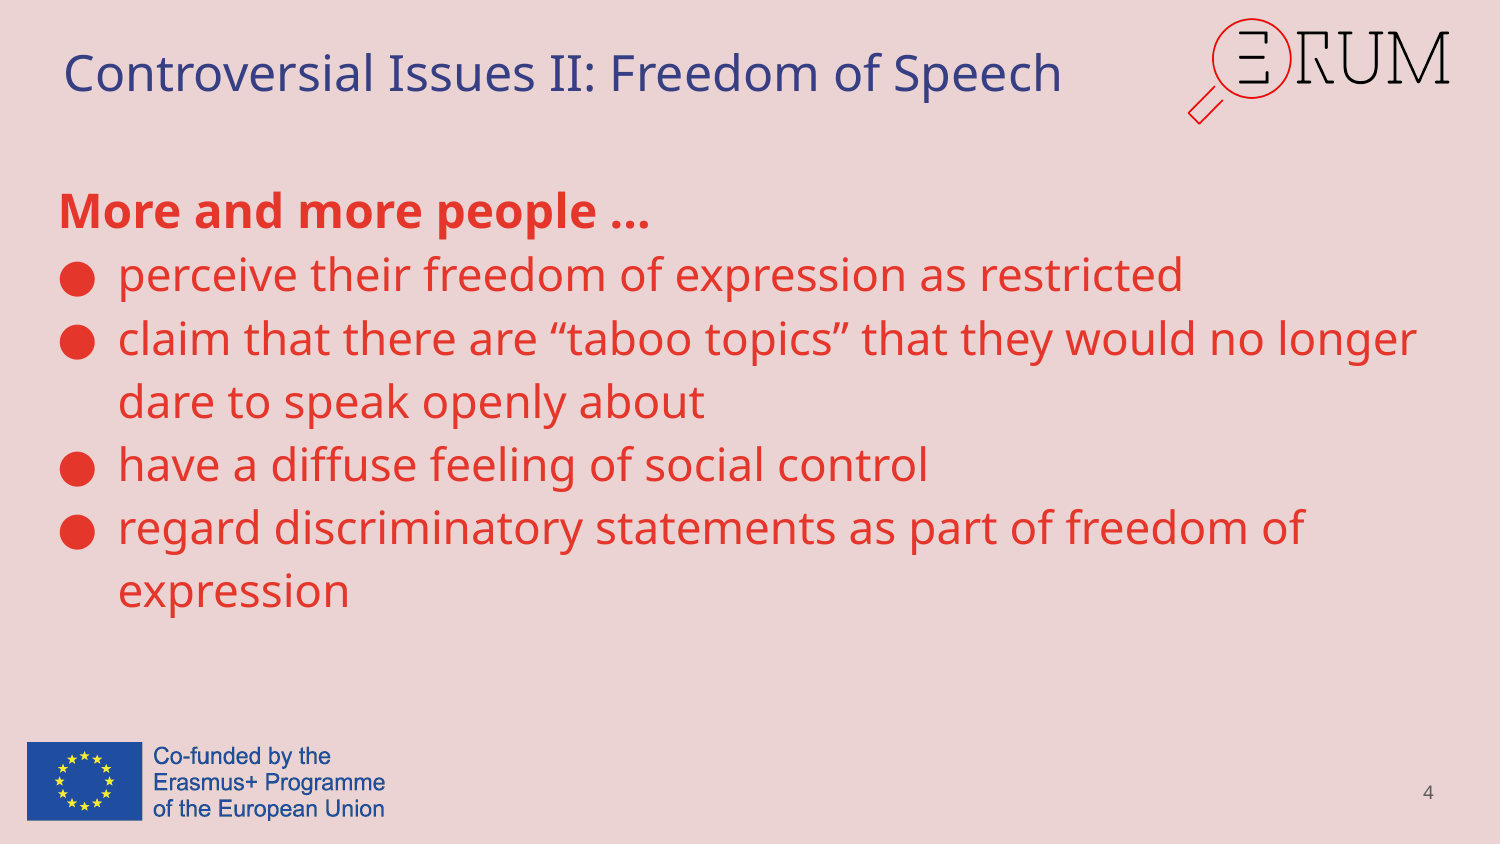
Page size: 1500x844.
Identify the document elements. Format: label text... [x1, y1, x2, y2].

picture [27, 742, 385, 821]
picture [1136, 0, 1500, 137]
slide_number 4 [1358, 761, 1449, 826]
title Controversial Issues II: Freedom of Speech [48, 26, 1165, 121]
list More and more people ... perceive their freedom of expression as restricted claim that there are “taboo topics” that they would no longer dare to speak openly about have a diffuse feeling of social control regard discriminatory statements as part of freedom of expression [27, 132, 1449, 712]
